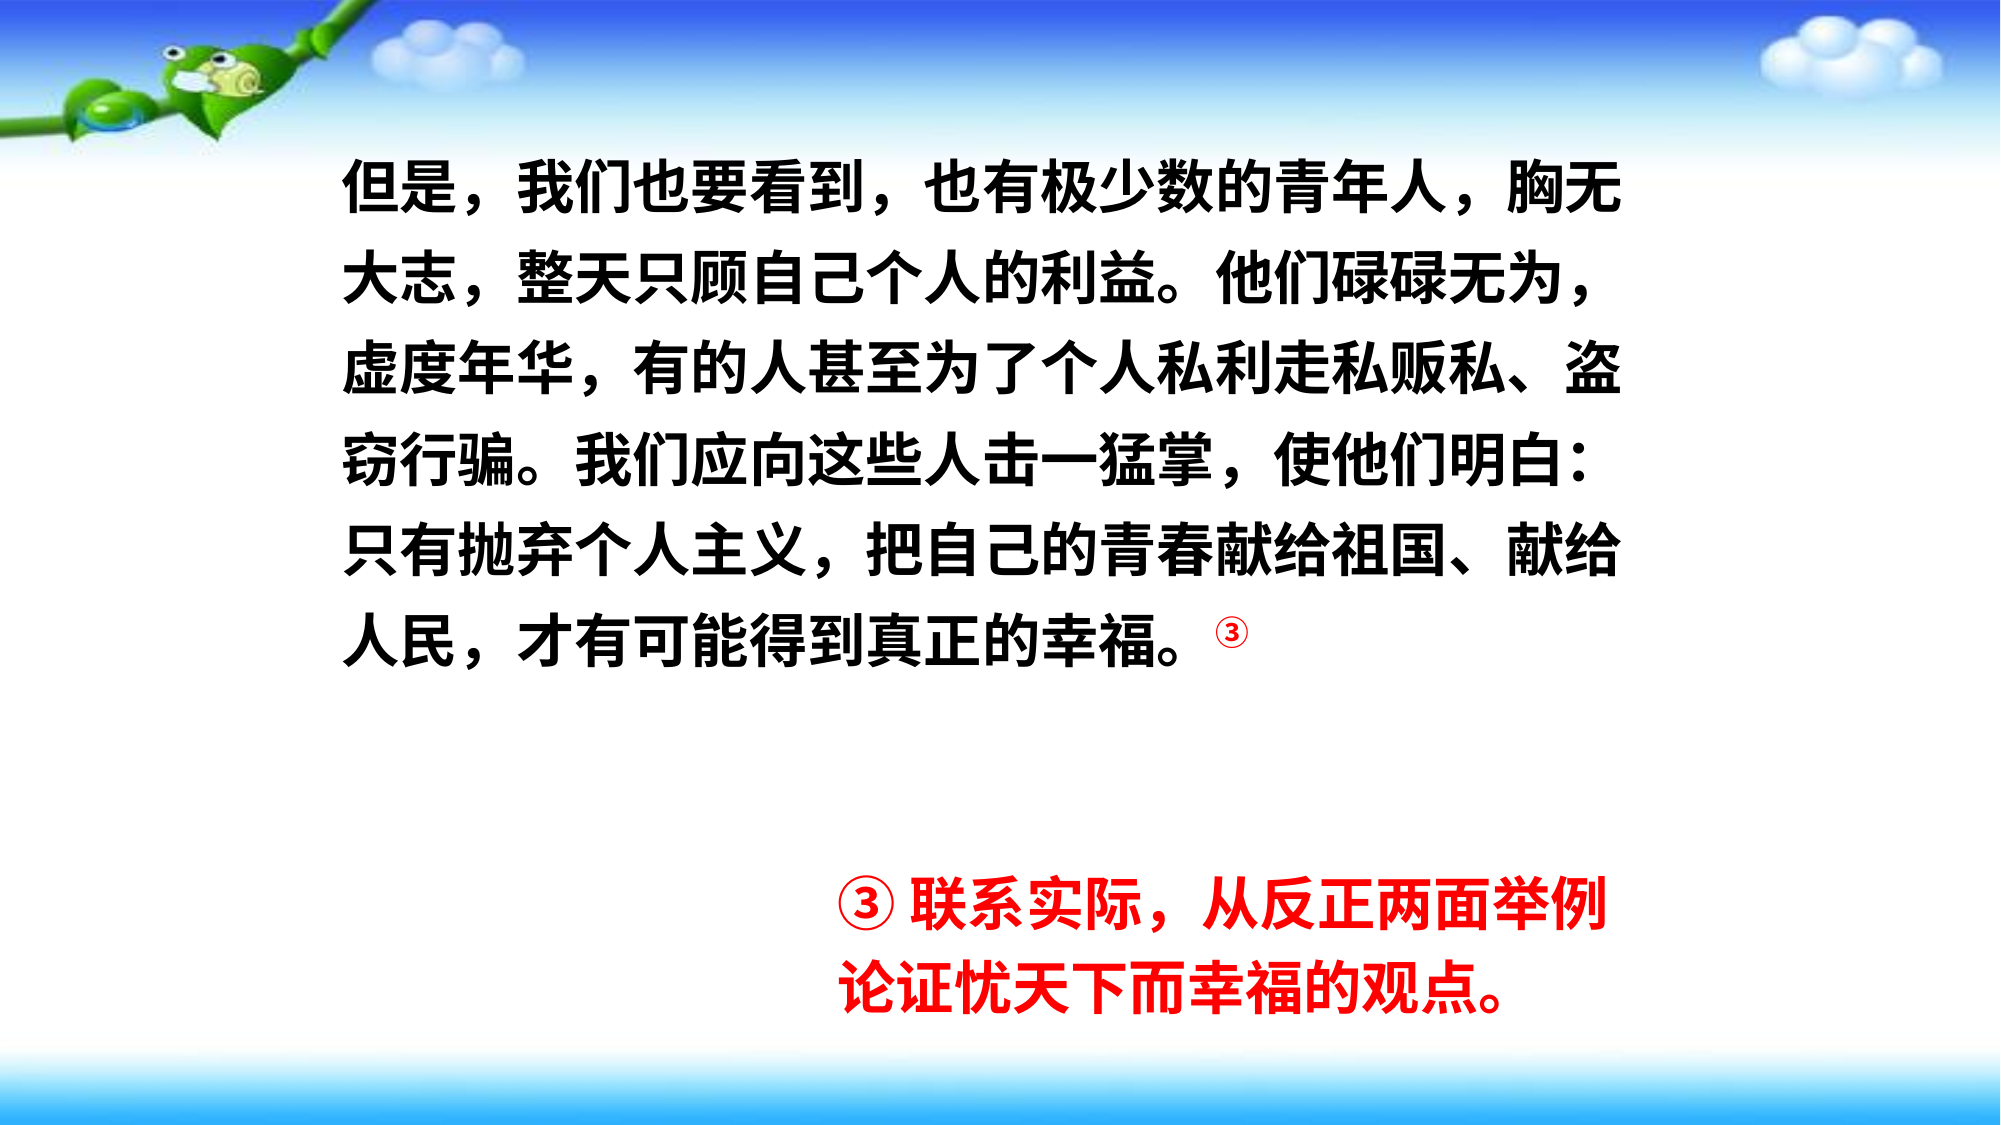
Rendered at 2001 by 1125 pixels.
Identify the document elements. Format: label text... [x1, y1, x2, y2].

picture [0, 0, 2001, 1125]
text_box ③联系实际，从反正两面举例论证忧天下而幸福的观点。 [822, 845, 1670, 1029]
text_box 但是，我们也要看到，也有极少数的青年人，胸无大志，整天只顾自己个人的利益。他们碌碌无为，虚度年华，有的人甚至为了个人私利走私贩私、盗窃行骗。我们应向这些人击一猛掌，使他们明白：只有抛弃个人主义，把自己的青春献给祖国、献给人民，才有可能得到真正的幸福。③ [326, 121, 1674, 682]
